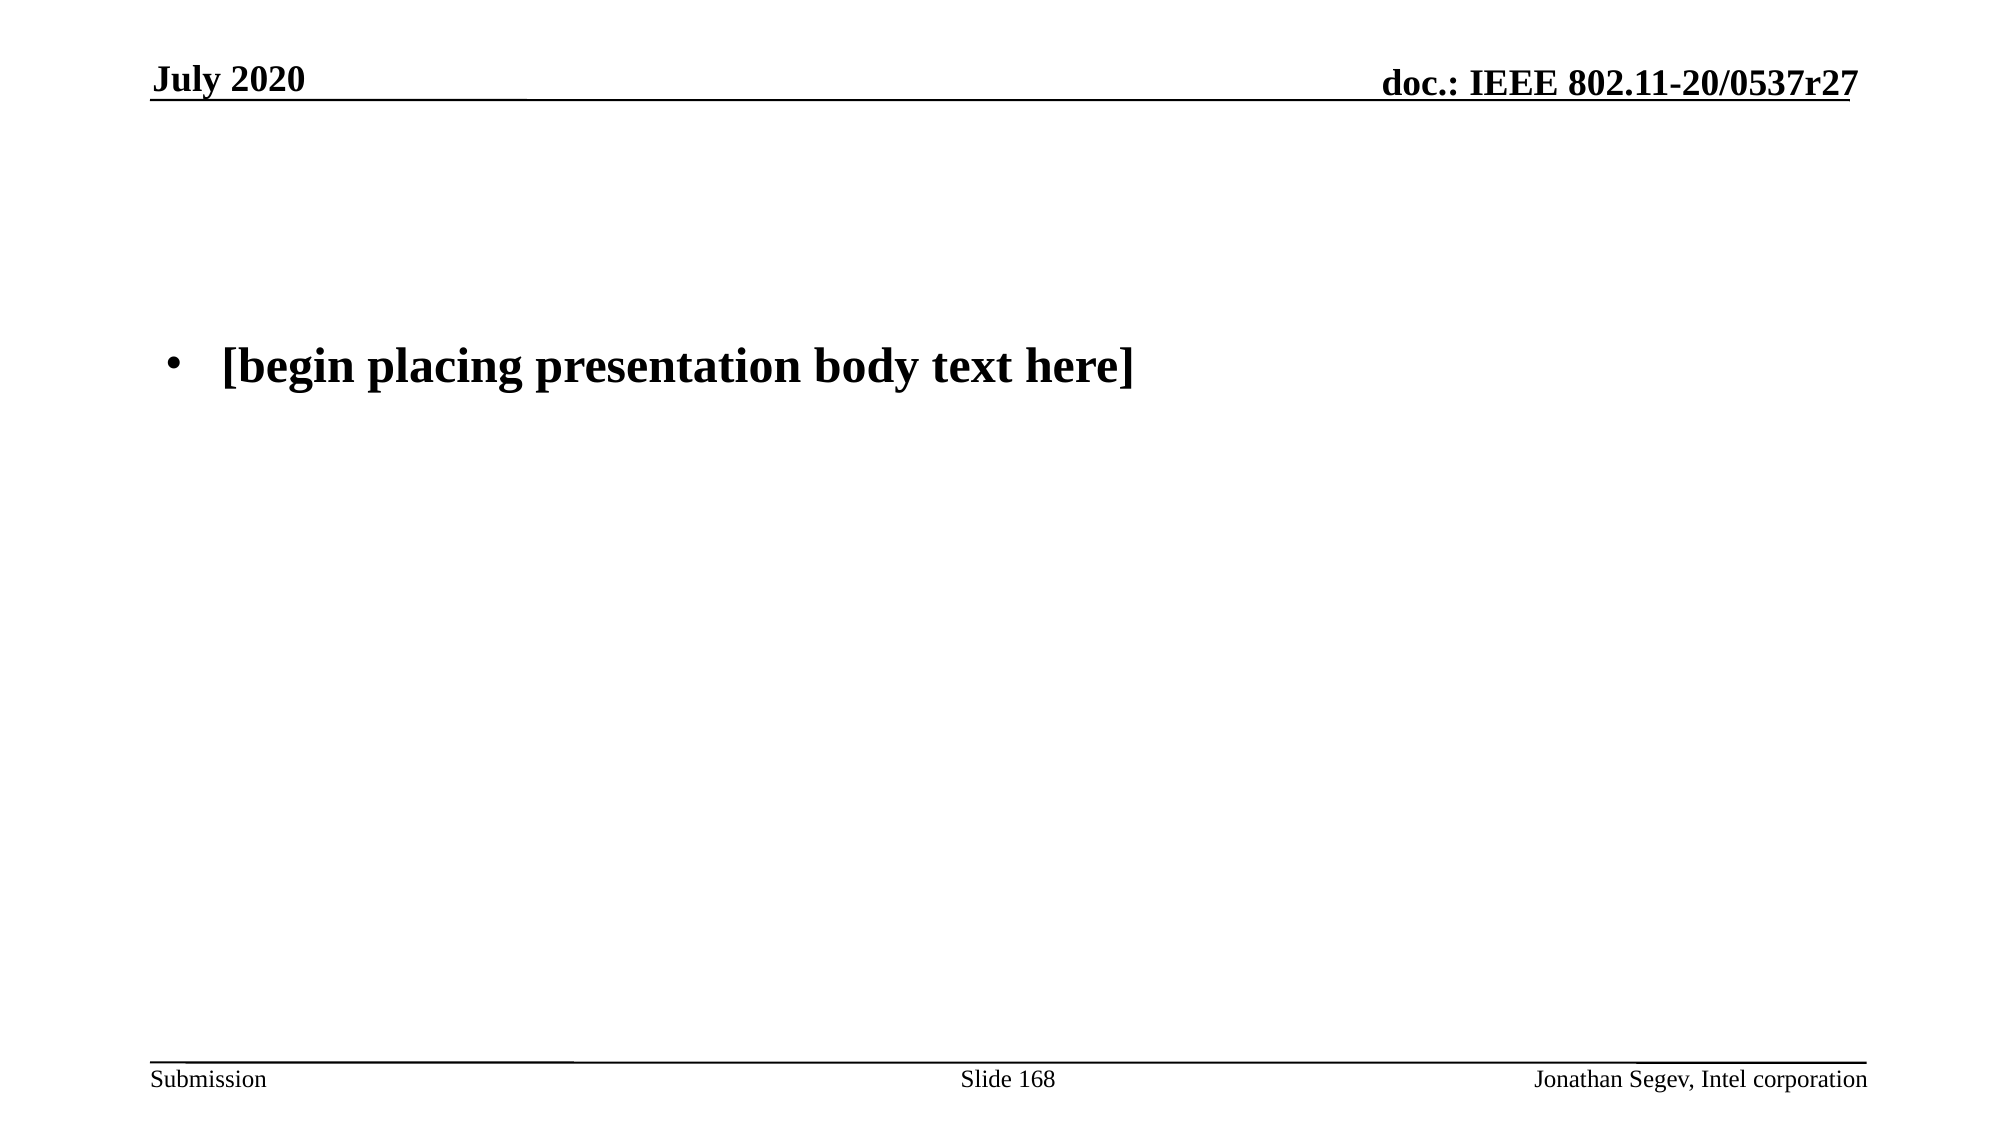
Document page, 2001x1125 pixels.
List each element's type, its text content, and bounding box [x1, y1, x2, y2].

list [begin placing presentation body text here] [149, 324, 1850, 1000]
slide_number Slide 168 [950, 1061, 1067, 1123]
footer Jonathan Segev, Intel corporation [1171, 1061, 1869, 1093]
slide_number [152, 54, 563, 100]
